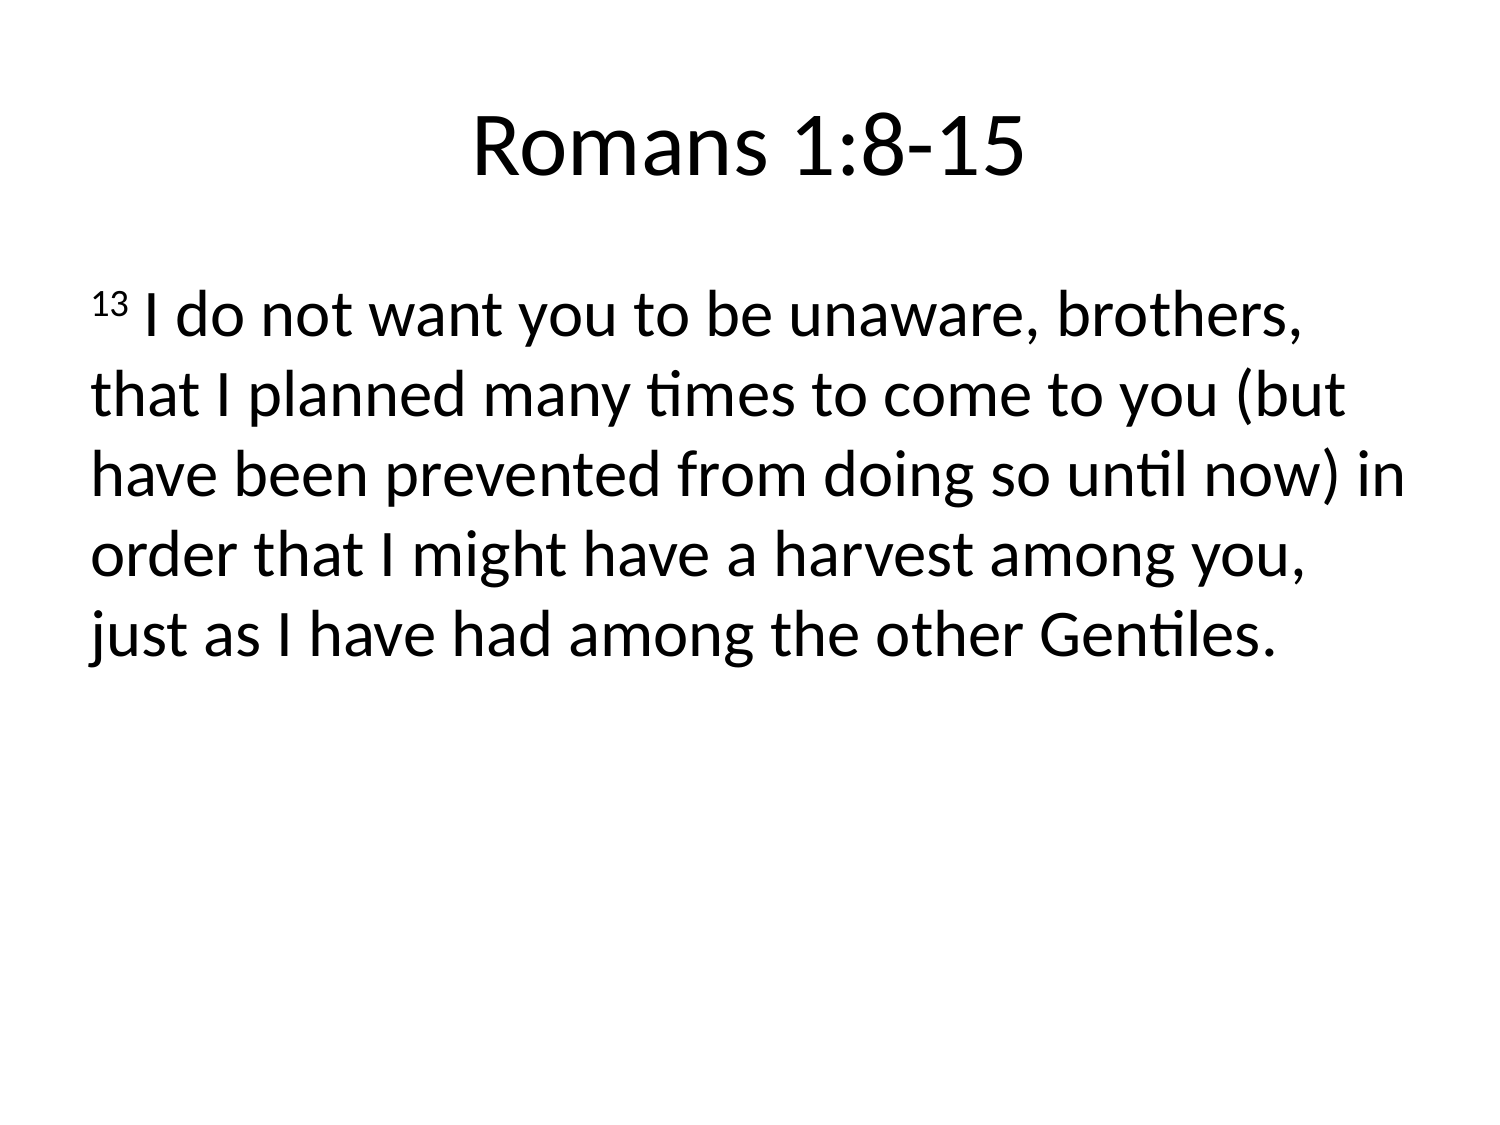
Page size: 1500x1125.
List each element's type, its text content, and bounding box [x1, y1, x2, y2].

title Romans 1:8-15 [75, 45, 1425, 233]
list 13 I do not want you to be unaware, brothers, that I planned many times to come to you (but have been prevented from doing so until now) in order that I might have a harvest among you, just as I have had among the other Gentiles. [75, 262, 1425, 1005]
